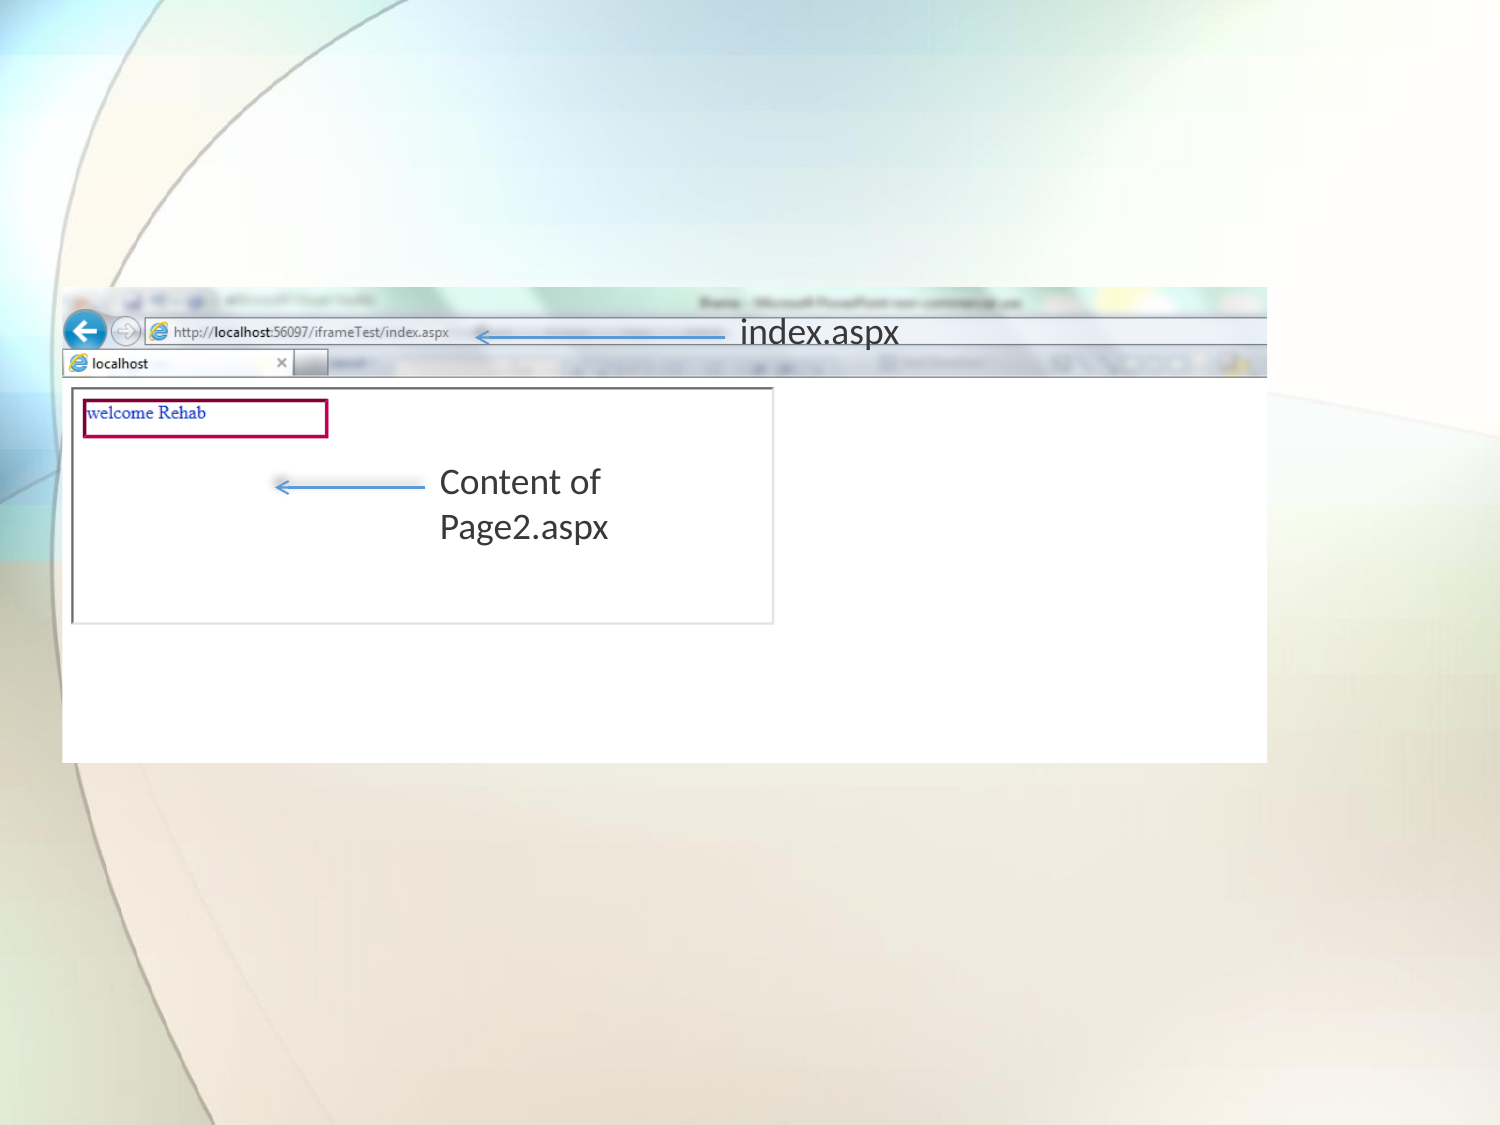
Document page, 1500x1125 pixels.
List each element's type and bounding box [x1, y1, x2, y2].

list [62, 287, 1268, 763]
picture [0, 0, 1500, 1125]
